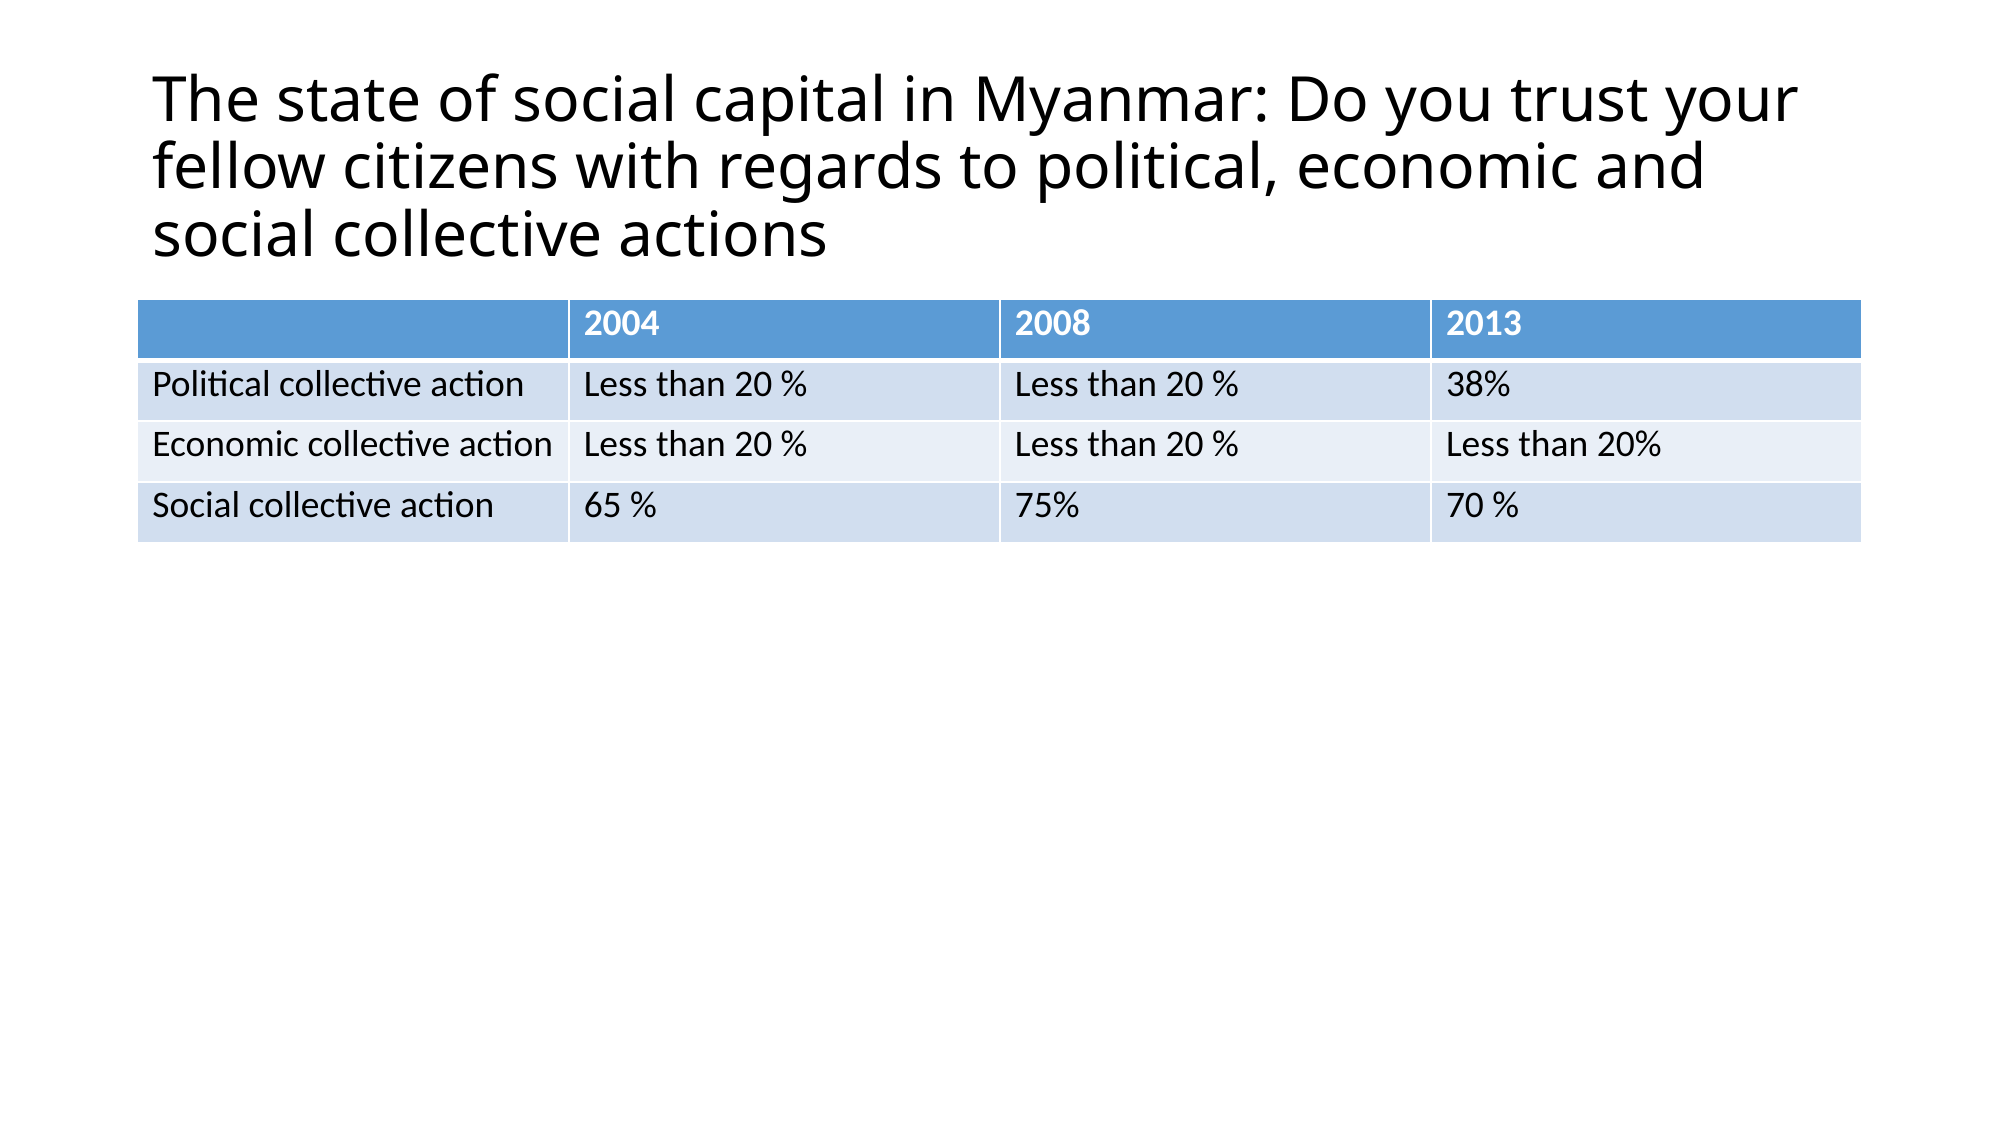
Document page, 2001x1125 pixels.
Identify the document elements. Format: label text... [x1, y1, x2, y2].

table_cell 70 % [1432, 483, 1861, 542]
table_header 2013 [1432, 300, 1861, 358]
table_cell Economic collective action [138, 422, 568, 481]
table_cell Less than 20% [1432, 422, 1861, 481]
table_cell Less than 20 % [570, 363, 999, 420]
table_cell Social collective action [138, 483, 568, 542]
table_header [138, 300, 568, 358]
table_cell 65 % [570, 483, 999, 542]
table_header 2004 [570, 300, 999, 358]
title The state of social capital in Myanmar: Do you trust your fellow citizens with regards to political, economic and social collective actions [137, 59, 1863, 278]
table_cell Less than 20 % [1001, 422, 1430, 481]
table_cell 38% [1432, 363, 1861, 420]
table_cell Less than 20 % [570, 422, 999, 481]
table_header 2008 [1001, 300, 1430, 358]
table_cell 75% [1001, 483, 1430, 542]
table_cell Political collective action [138, 363, 568, 420]
table_cell Less than 20 % [1001, 363, 1430, 420]
